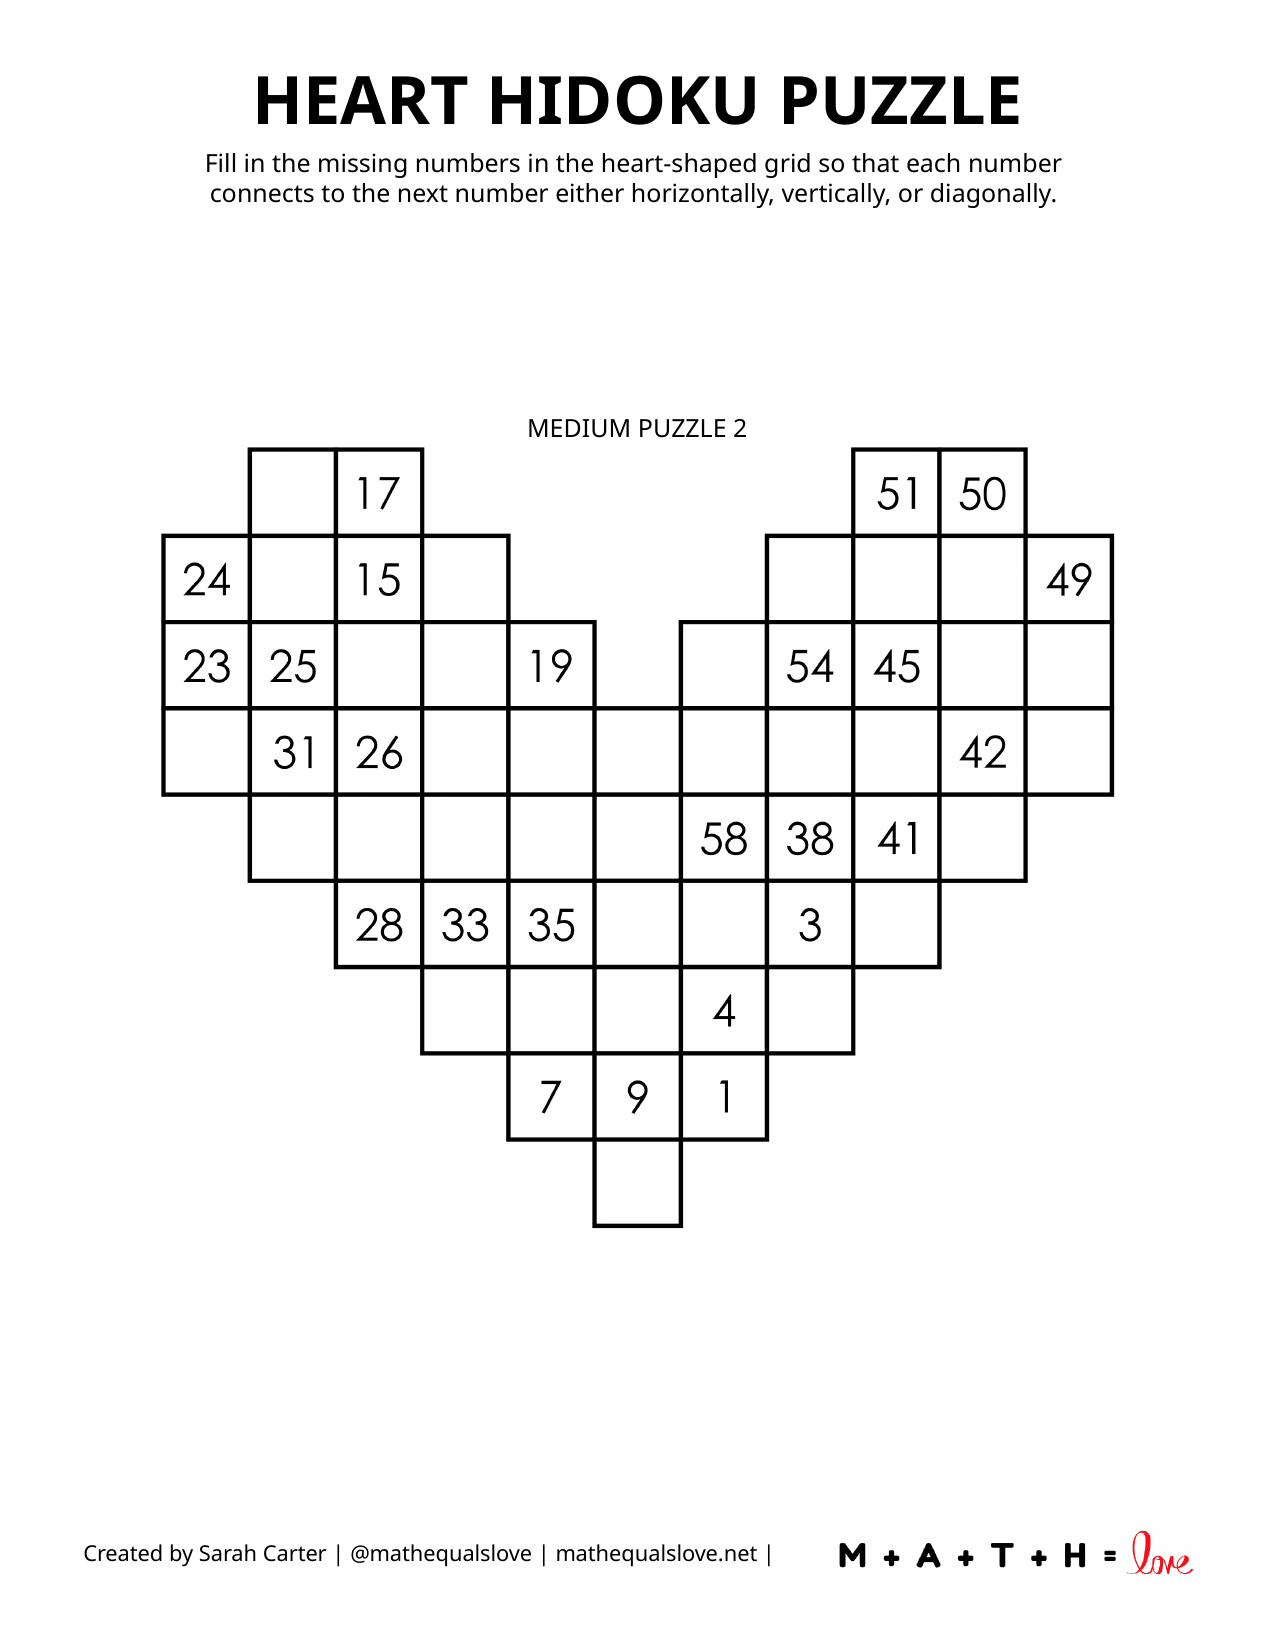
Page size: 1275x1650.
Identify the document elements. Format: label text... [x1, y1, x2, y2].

text_box MEDIUM PUZZLE 2 [159, 412, 1116, 444]
picture [826, 1528, 1203, 1579]
text_box HEART HIDOKU PUZZLE [66, 50, 1211, 140]
text_box Fill in the missing numbers in the heart-shaped grid so that each number connects to the next number either horizontally, vertically, or diagonally. [0, 140, 1275, 216]
picture [158, 444, 1117, 1230]
text_box Created by Sarah Carter | @mathequalslove | mathequalslove.net | [68, 1532, 826, 1574]
